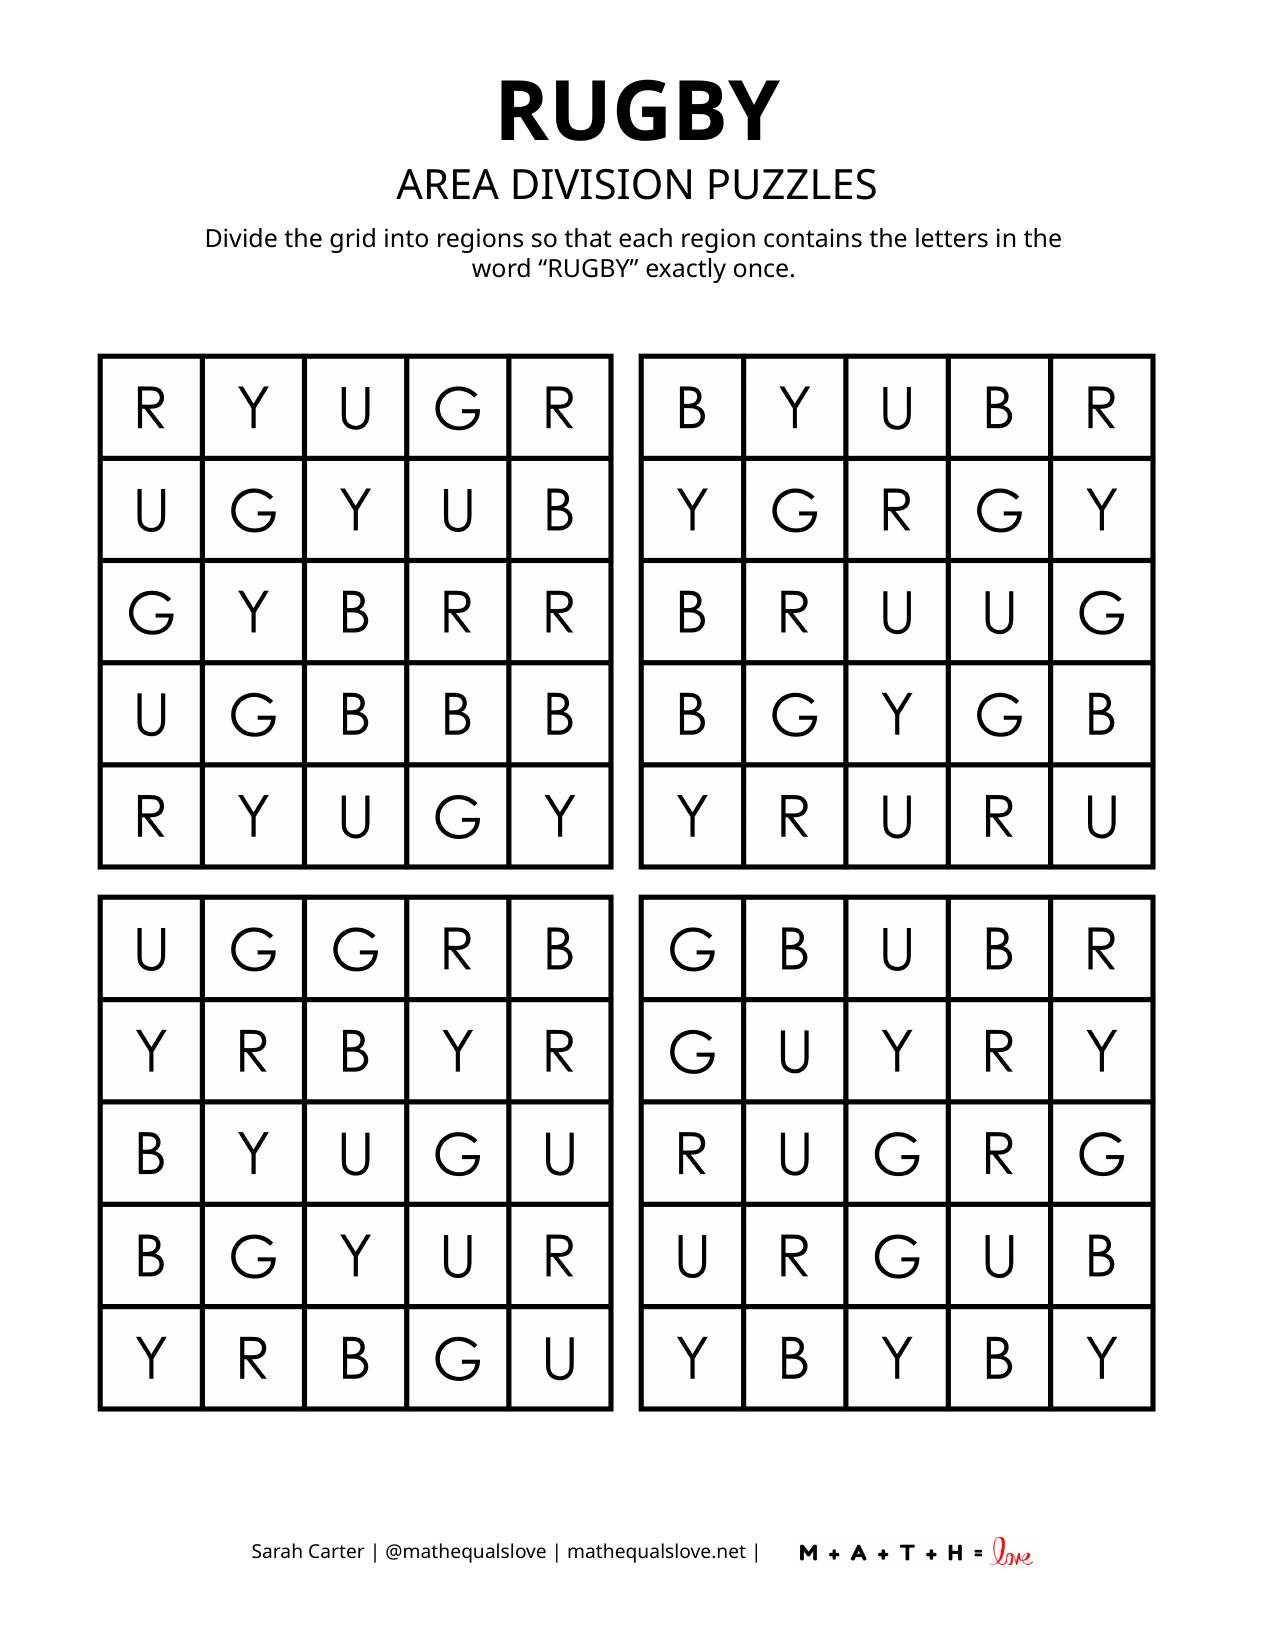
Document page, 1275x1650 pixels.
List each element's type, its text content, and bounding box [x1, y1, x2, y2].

picture [94, 350, 617, 873]
picture [636, 892, 1158, 1414]
picture [94, 892, 617, 1414]
text_box Sarah Carter | @mathequalslove | mathequalslove.net | [236, 1532, 1071, 1570]
text_box Divide the grid into regions so that each region contains the letters in the word “RUGBY” exactly once. [0, 214, 1275, 290]
picture [636, 350, 1158, 873]
picture [790, 1534, 1039, 1569]
text_box RUGBY AREA DIVISION PUZZLES [77, 50, 1198, 214]
